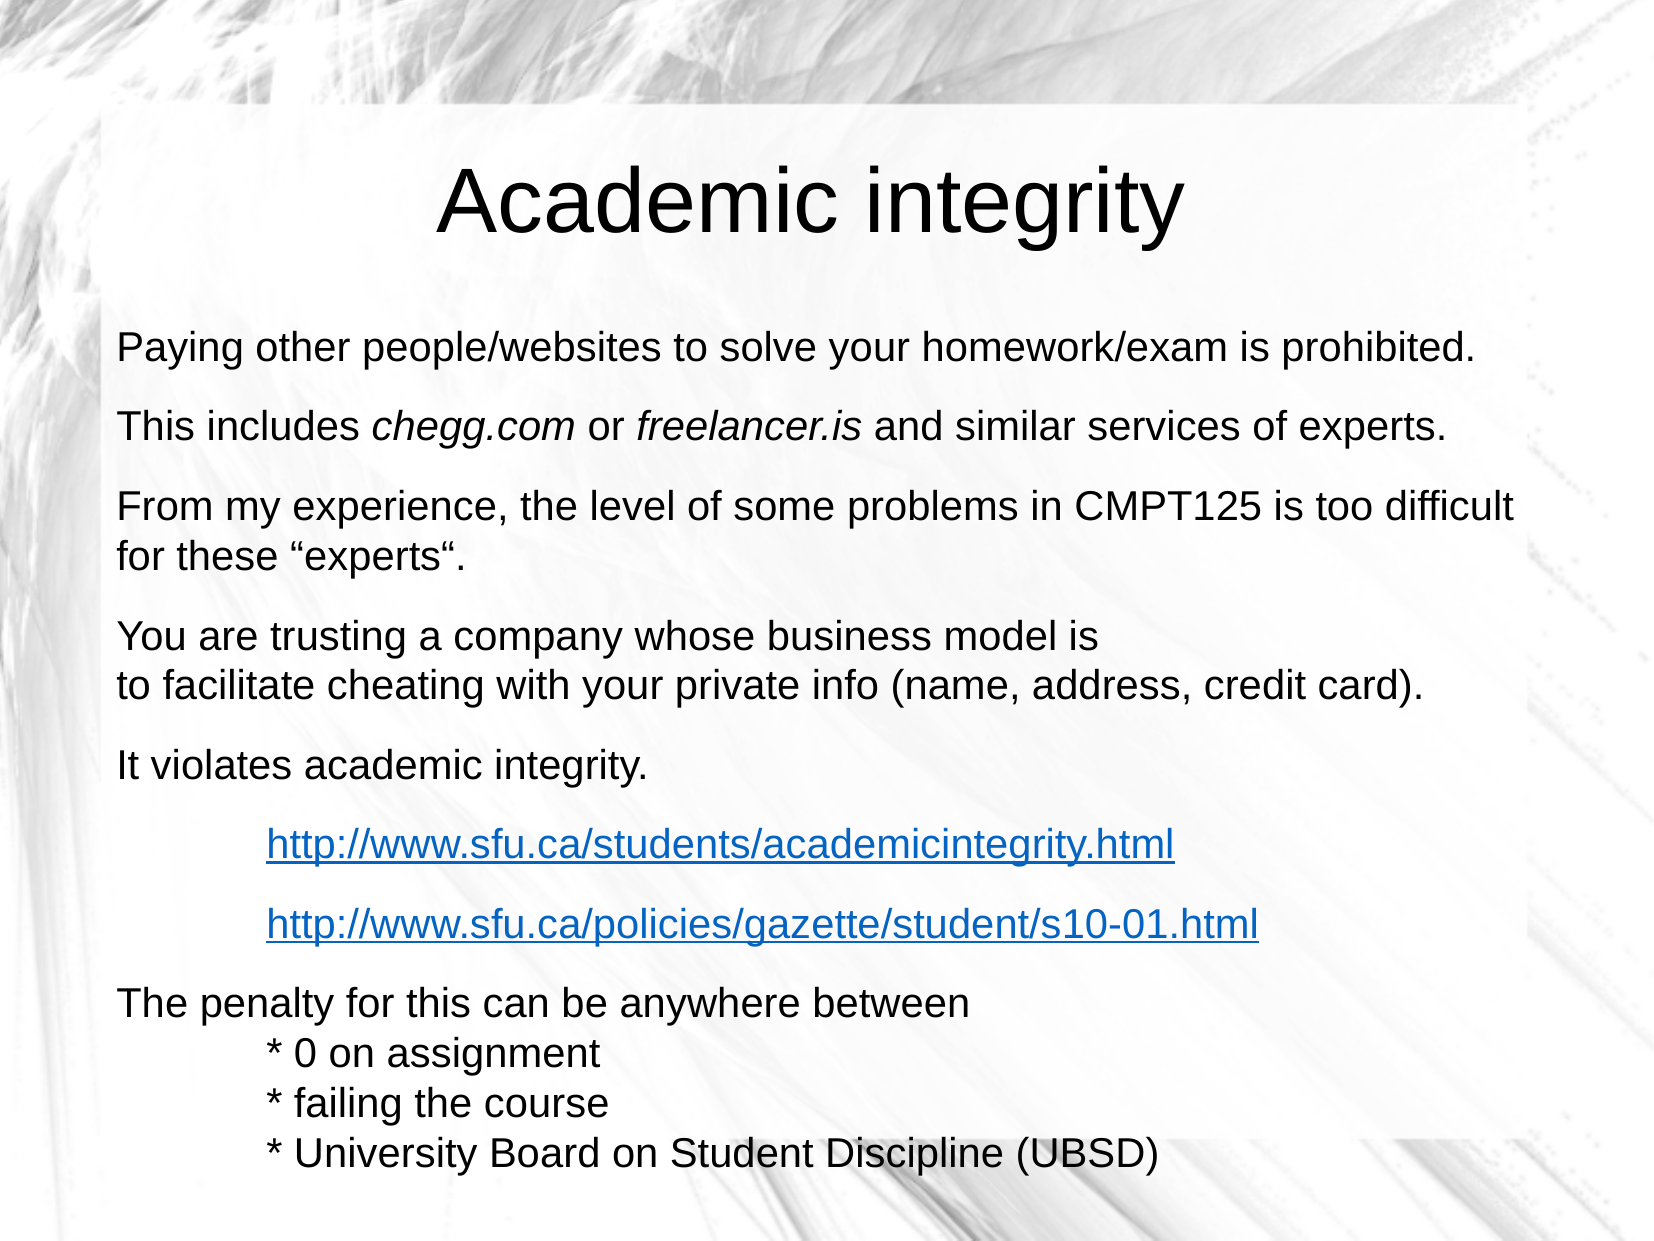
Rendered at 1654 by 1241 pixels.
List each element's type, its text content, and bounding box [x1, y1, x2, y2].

list Paying other people/websites to solve your homework/exam is prohibited. This includes chegg.com or freelancer.is and similar services of experts. From my experience, the level of some problems in CMPT125 is too difficult for these “experts“. You are trusting a company whose business model is to facilitate cheating with your private info (name, address, credit card). It violates academic integrity. http://www.sfu.ca/students/academicintegrity.html http://www.sfu.ca/policies/gazette/student/s10-01.html The penalty for this can be anywhere between * 0 on assignment * failing the course * University Board on Student Discipline (UBSD) [116, 319, 1569, 1158]
picture [0, 0, 1654, 1241]
title Academic integrity [118, 112, 1506, 281]
